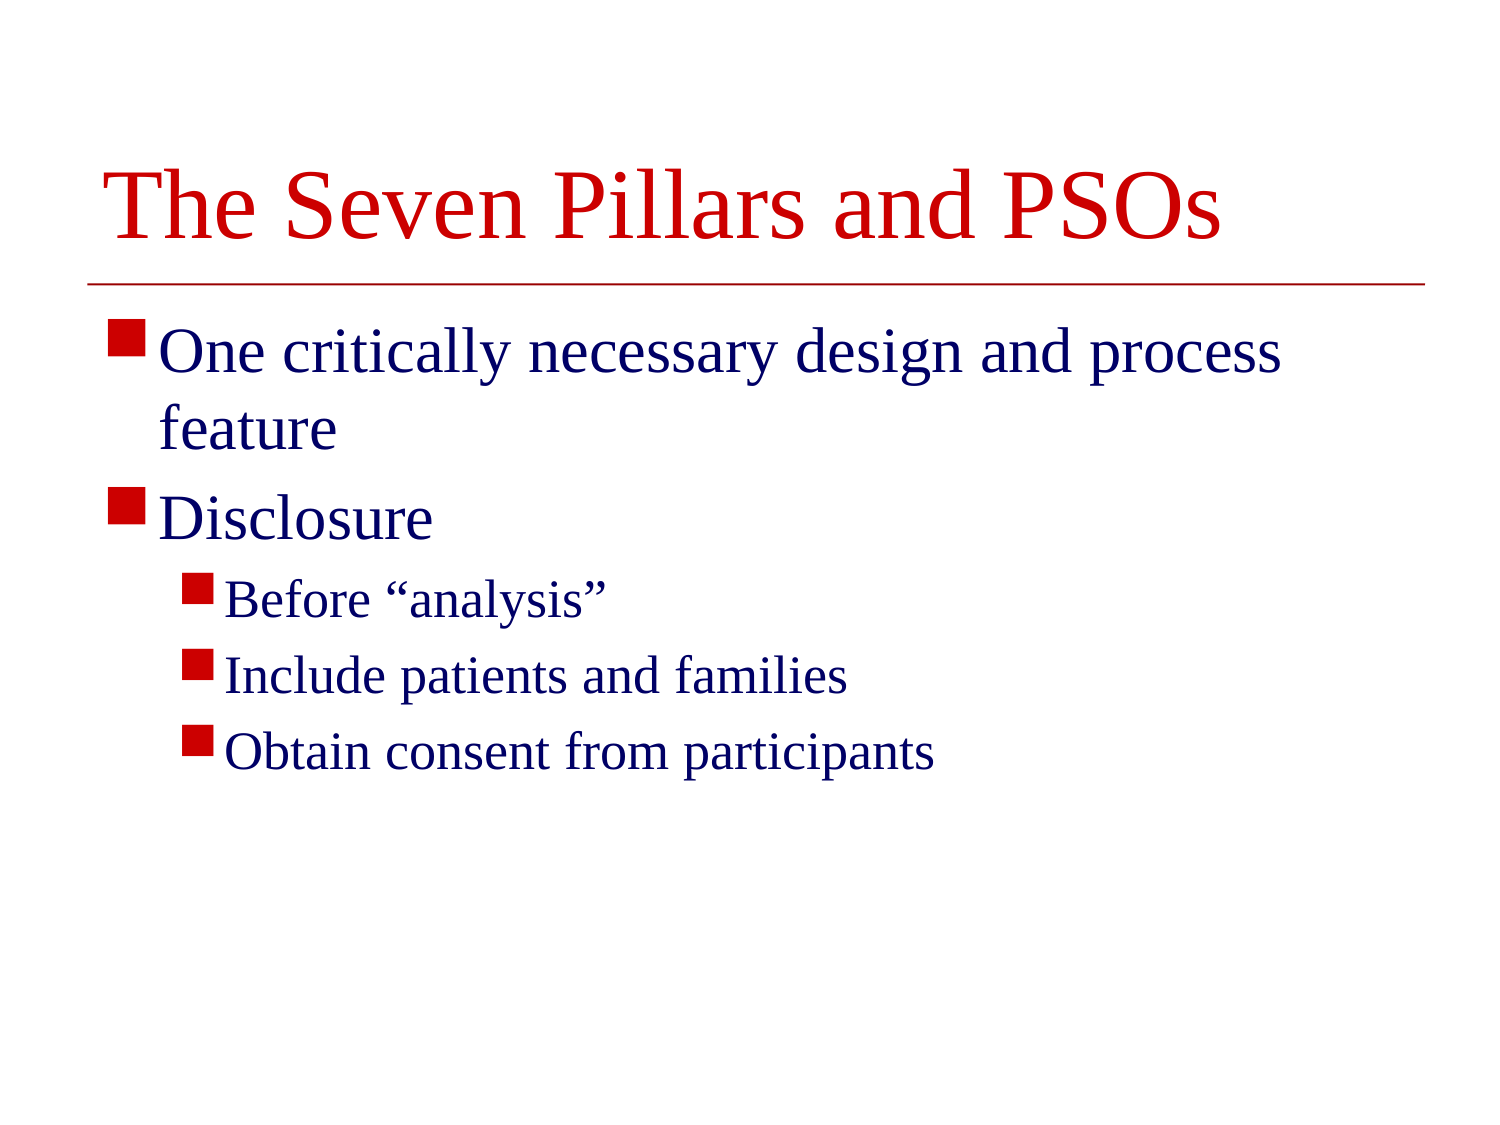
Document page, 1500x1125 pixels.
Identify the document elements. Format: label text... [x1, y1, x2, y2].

title The Seven Pillars and PSOs [87, 77, 1425, 266]
list One critically necessary design and process feature Disclosure Before “analysis” Include patients and families Obtain consent from participants [87, 299, 1425, 963]
